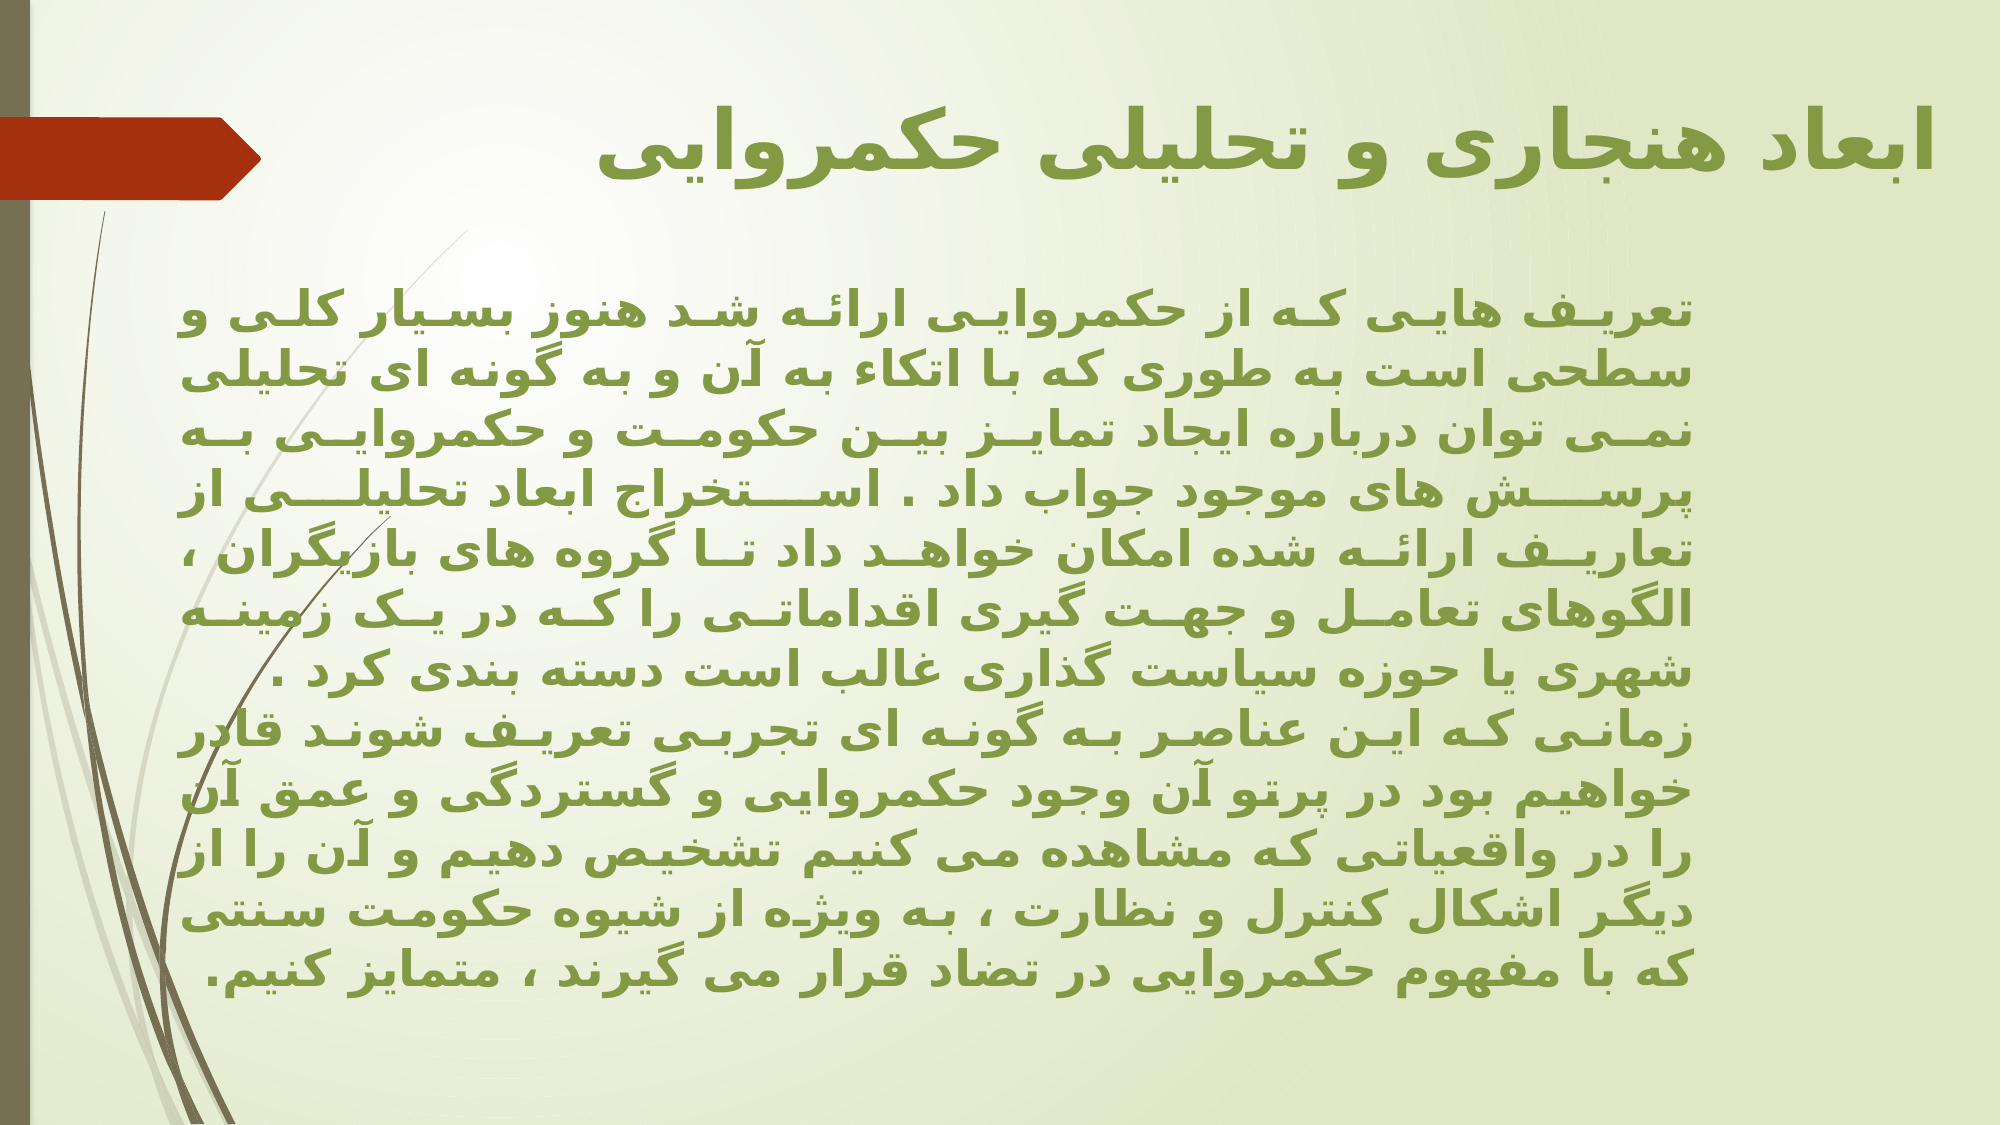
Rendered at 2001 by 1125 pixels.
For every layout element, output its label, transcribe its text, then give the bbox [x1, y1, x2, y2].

text_box ابعاد هنجاری و تحلیلی حکمروایی [579, 71, 1955, 194]
text_box تعریف هایی که از حکمروایی ارائه شد هنوز بسیار کلی و سطحی است به طوری که با اتکاء به آن و به گونه ای تحلیلی نمی توان درباره ایجاد تمایز بین حکومت و حکمروایی به پرسش های موجود جواب داد . استخراج ابعاد تحلیلی از تعاریف ارائه شده امکان خواهد داد تا گروه های بازیگران ، الگوهای تعامل و جهت گیری اقداماتی را که در یک زمینه شهری یا حوزه سیاست گذاری غالب است دسته بندی کرد . زمانی که این عناصر به گونه ای تجربی تعریف شوند قادر خواهیم بود در پرتو آن وجود حکمروایی و گستردگی و عمق آن را در واقعیاتی که مشاهده می کنیم تشخیص دهیم و آن را از دیگر اشکال کنترل و نظارت ، به ویژه از شیوه حکومت سنتی که با مفهوم حکمروایی در تضاد قرار می گیرند ، متمایز کنیم. [164, 269, 1710, 1004]
